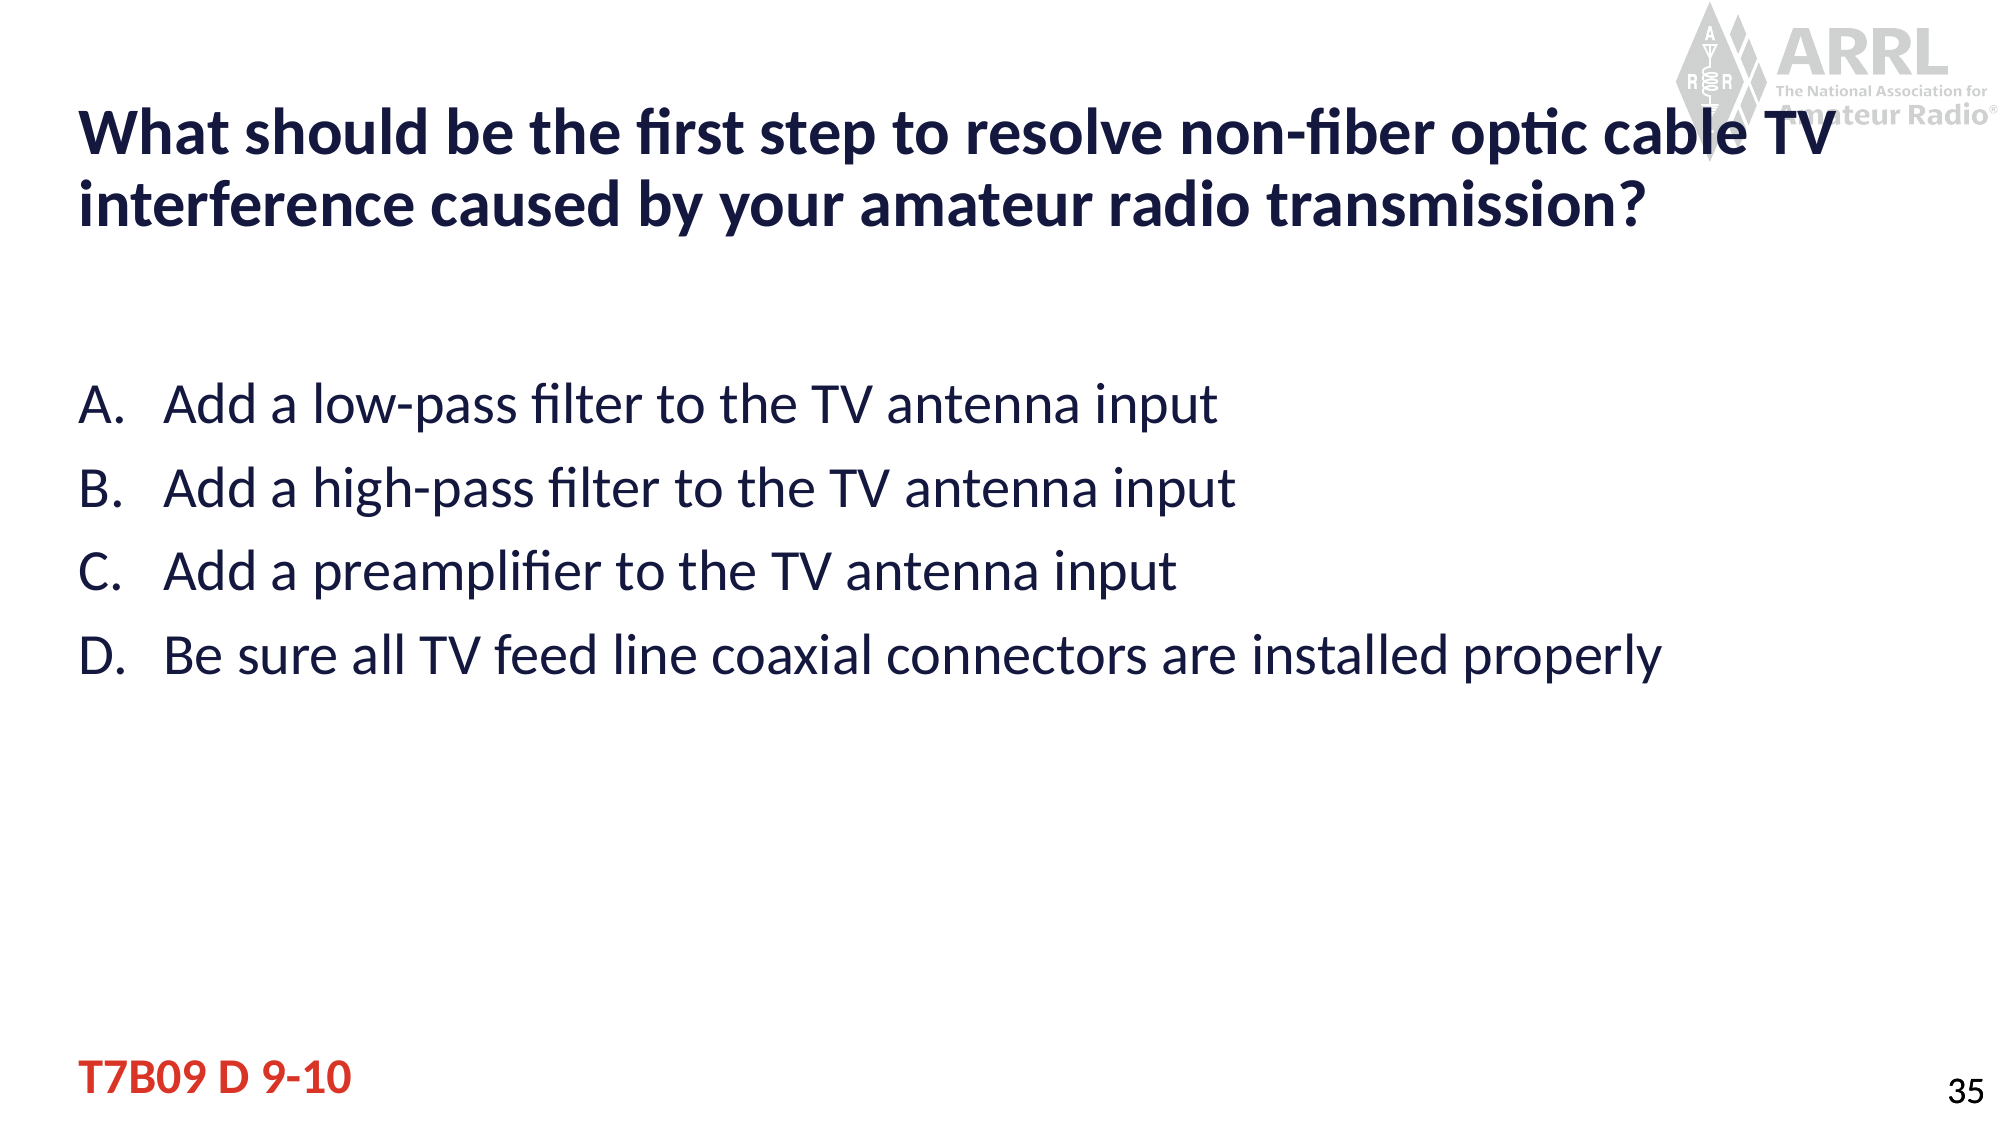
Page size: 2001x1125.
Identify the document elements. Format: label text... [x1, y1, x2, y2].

text_box T7B09 D 9-10 [63, 1036, 921, 1112]
title What should be the first step to resolve non-fiber optic cable TV interference caused by your amateur radio transmission? [63, 59, 1863, 278]
list Add a low-pass filter to the TV antenna input Add a high-pass filter to the TV antenna input Add a preamplifier to the TV antenna input Be sure all TV feed line coaxial connectors are installed properly [63, 365, 1863, 989]
picture [1674, 0, 2000, 164]
